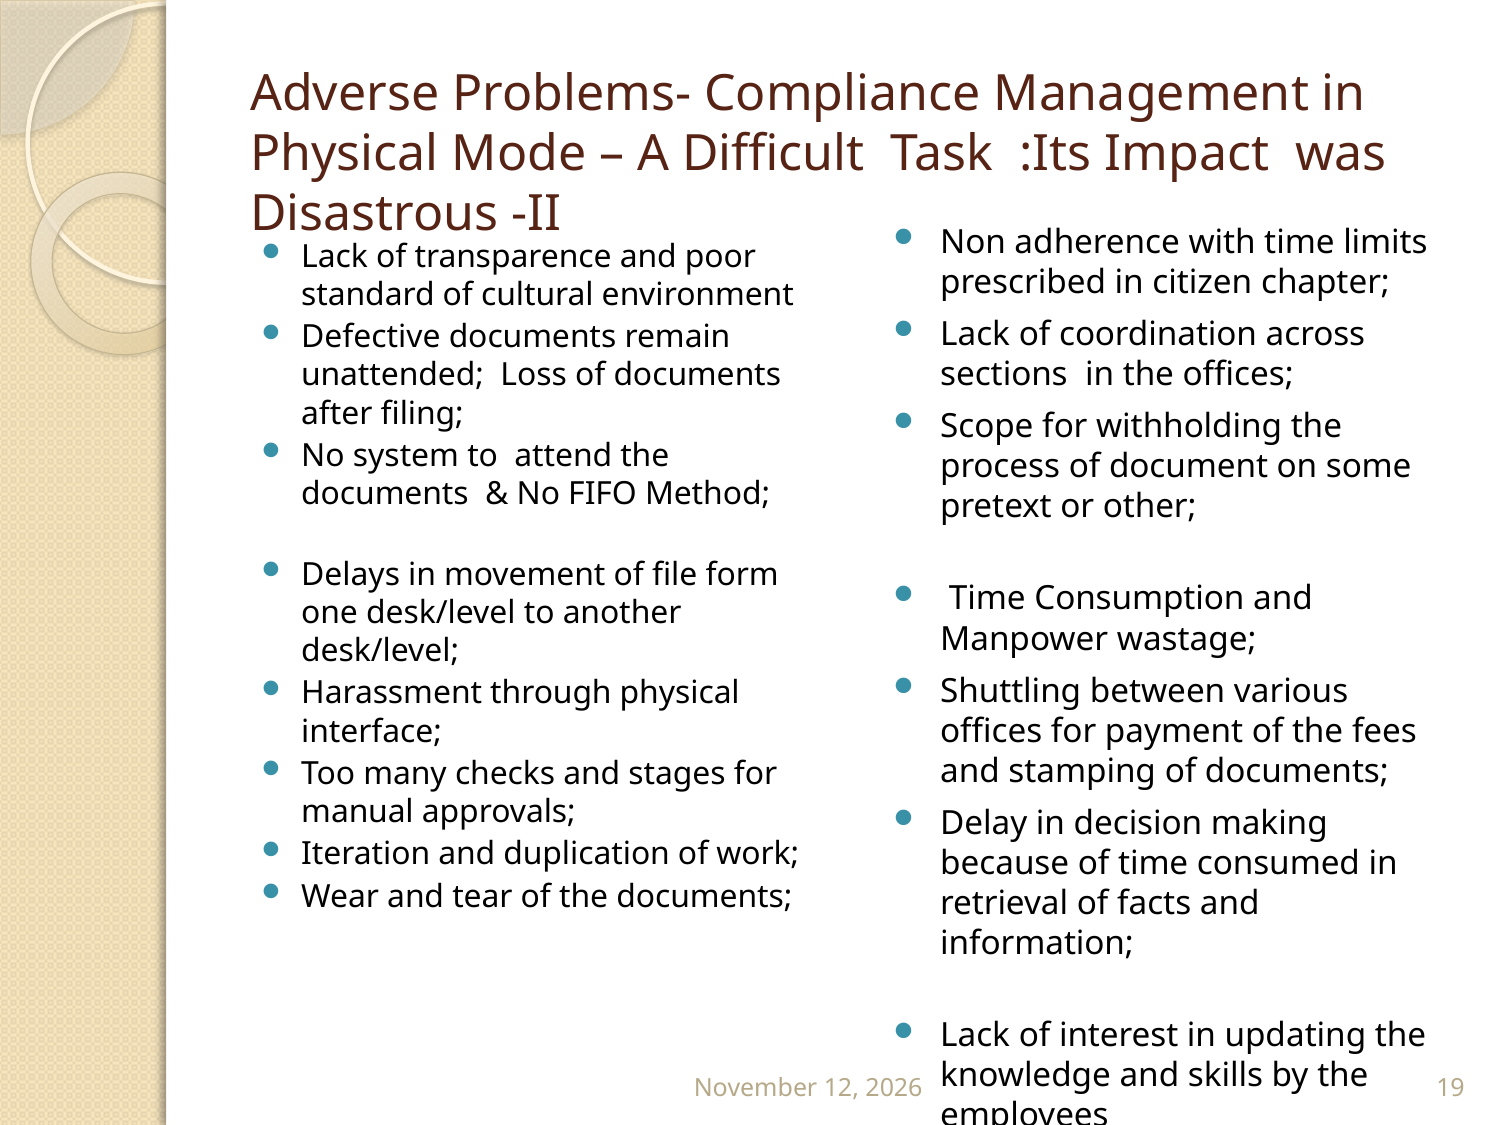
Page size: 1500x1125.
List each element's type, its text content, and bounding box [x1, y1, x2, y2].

list Non adherence with time limits prescribed in citizen chapter; Lack of coordination across sections in the offices; Scope for withholding the process of document on some pretext or other; Time Consumption and Manpower wastage; Shuttling between various offices for payment of the fees and stamping of documents; Delay in decision making because of time consumed in retrieval of facts and information; Lack of interest in updating the knowledge and skills by the employees [865, 212, 1466, 1075]
list Lack of transparence and poor standard of cultural environment Defective documents remain unattended; Loss of documents after filing; No system to attend the documents & No FIFO Method; Delays in movement of file form one desk/level to another desk/level; Harassment through physical interface; Too many checks and stages for manual approvals; Iteration and duplication of work; Wear and tear of the documents; [235, 200, 836, 1050]
title Adverse Problems- Compliance Management in Physical Mode – A Difficult Task :Its Impact was Disastrous -II [235, 50, 1466, 200]
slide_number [587, 1034, 938, 1113]
slide_number 19 [1413, 1034, 1488, 1113]
